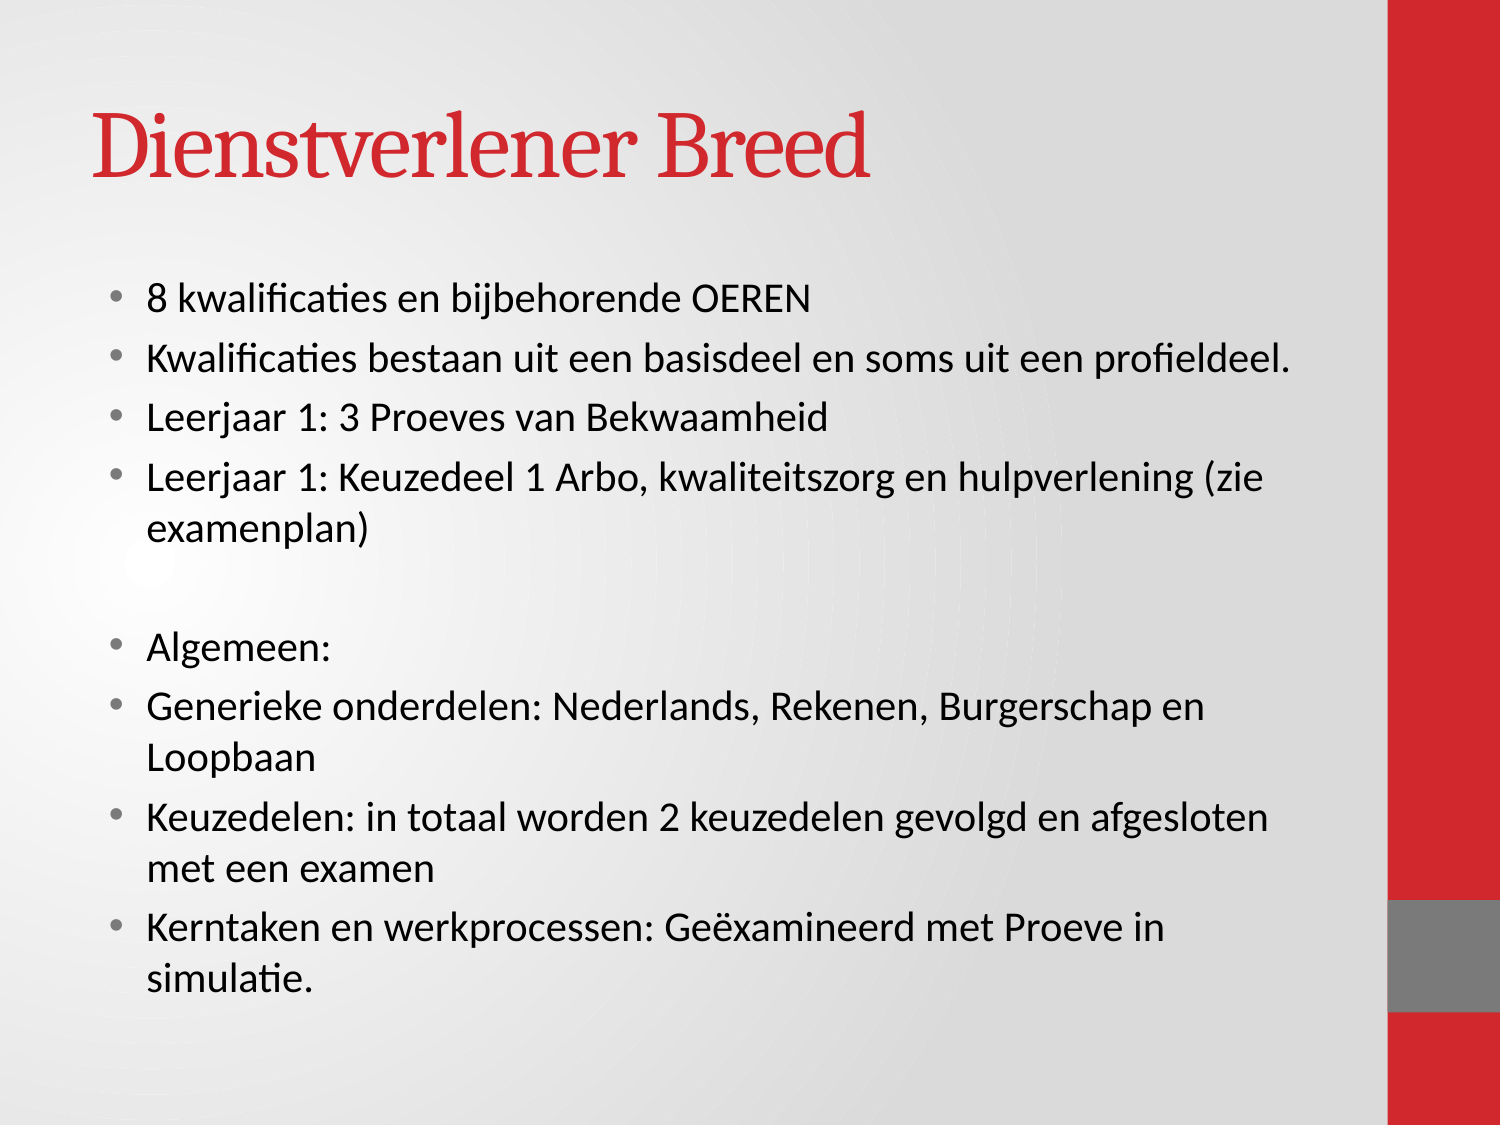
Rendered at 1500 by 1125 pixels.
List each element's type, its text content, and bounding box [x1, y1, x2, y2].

title Dienstverlener Breed [75, 45, 1325, 233]
list 8 kwalificaties en bijbehorende OEREN Kwalificaties bestaan uit een basisdeel en soms uit een profieldeel. Leerjaar 1: 3 Proeves van Bekwaamheid Leerjaar 1: Keuzedeel 1 Arbo, kwaliteitszorg en hulpverlening (zie examenplan) Algemeen: Generieke onderdelen: Nederlands, Rekenen, Burgerschap en Loopbaan Keuzedelen: in totaal worden 2 keuzedelen gevolgd en afgesloten met een examen Kerntaken en werkprocessen: Geëxamineerd met Proeve in simulatie. [75, 262, 1325, 1050]
